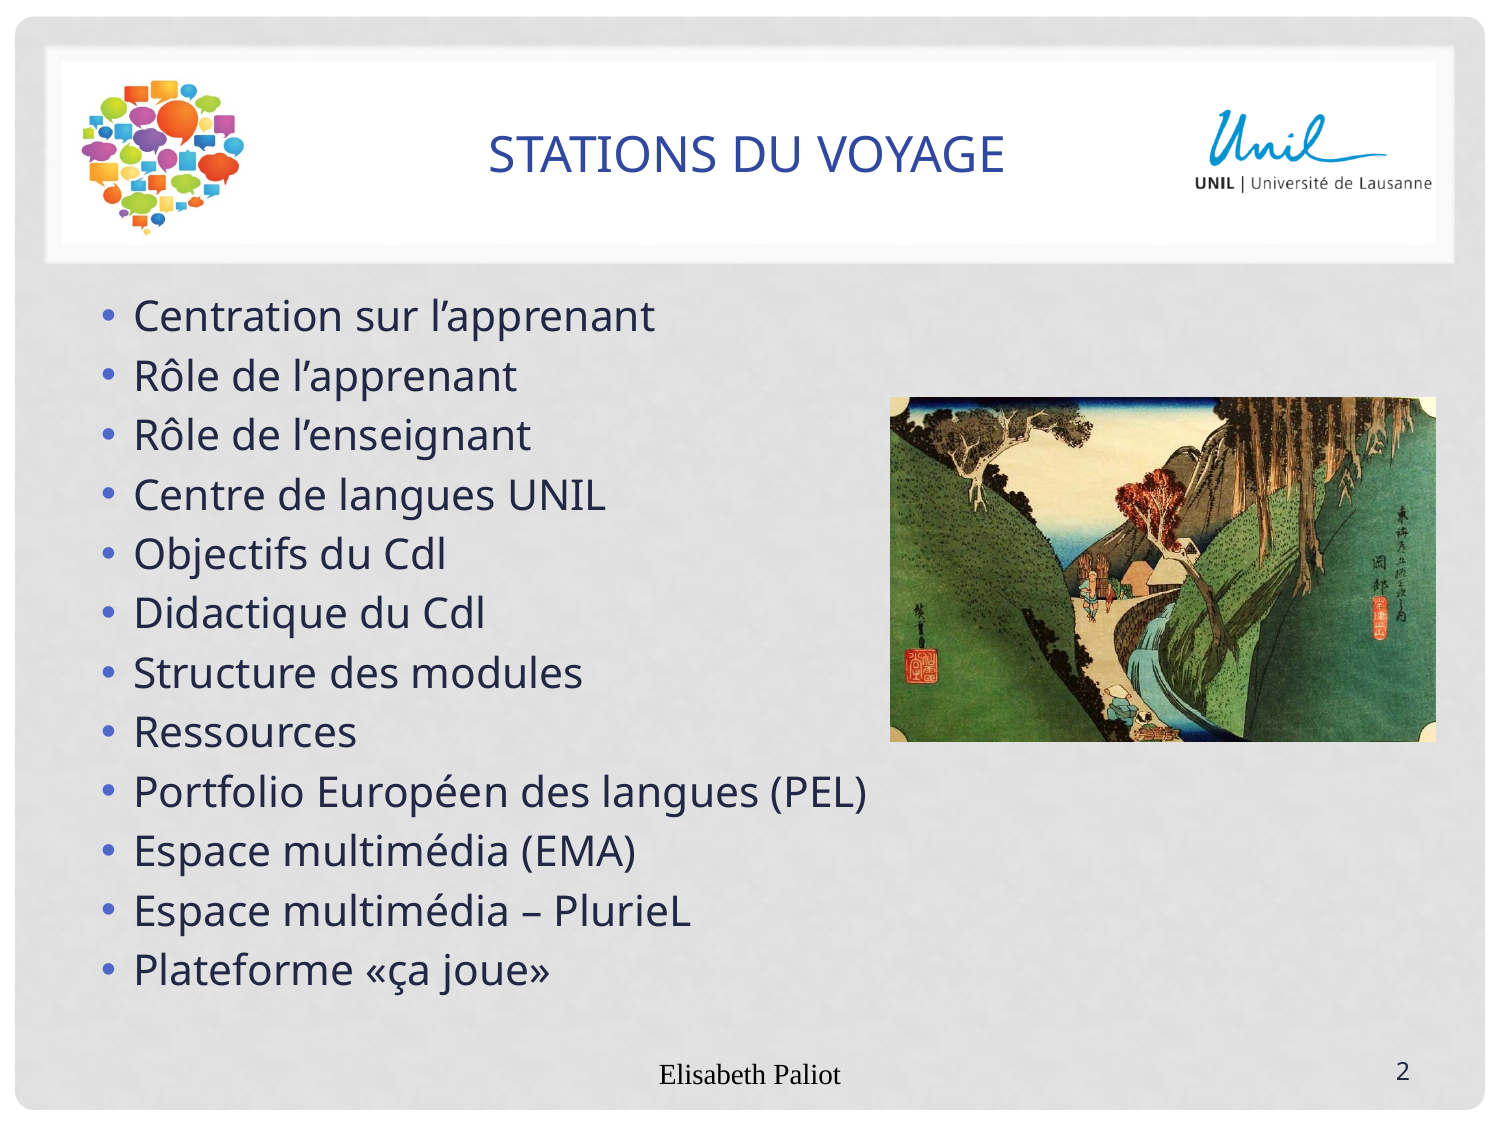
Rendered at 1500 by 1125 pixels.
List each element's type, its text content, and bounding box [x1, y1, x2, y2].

title Stations du voyage [69, 66, 1425, 238]
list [890, 396, 1436, 743]
list Centration sur l’apprenant Rôle de l’apprenant Rôle de l’enseignant Centre de langues UNIL Objectifs du Cdl Didactique du Cdl Structure des modules Ressources Portfolio Européen des langues (PEL) Espace multimédia (EMA) Espace multimédia – PlurieL Plateforme «ça joue» [69, 281, 1459, 1005]
footer Elisabeth Paliot [512, 1042, 988, 1103]
picture [1174, 96, 1436, 198]
picture [76, 76, 249, 240]
slide_number 2 [1074, 1042, 1425, 1103]
